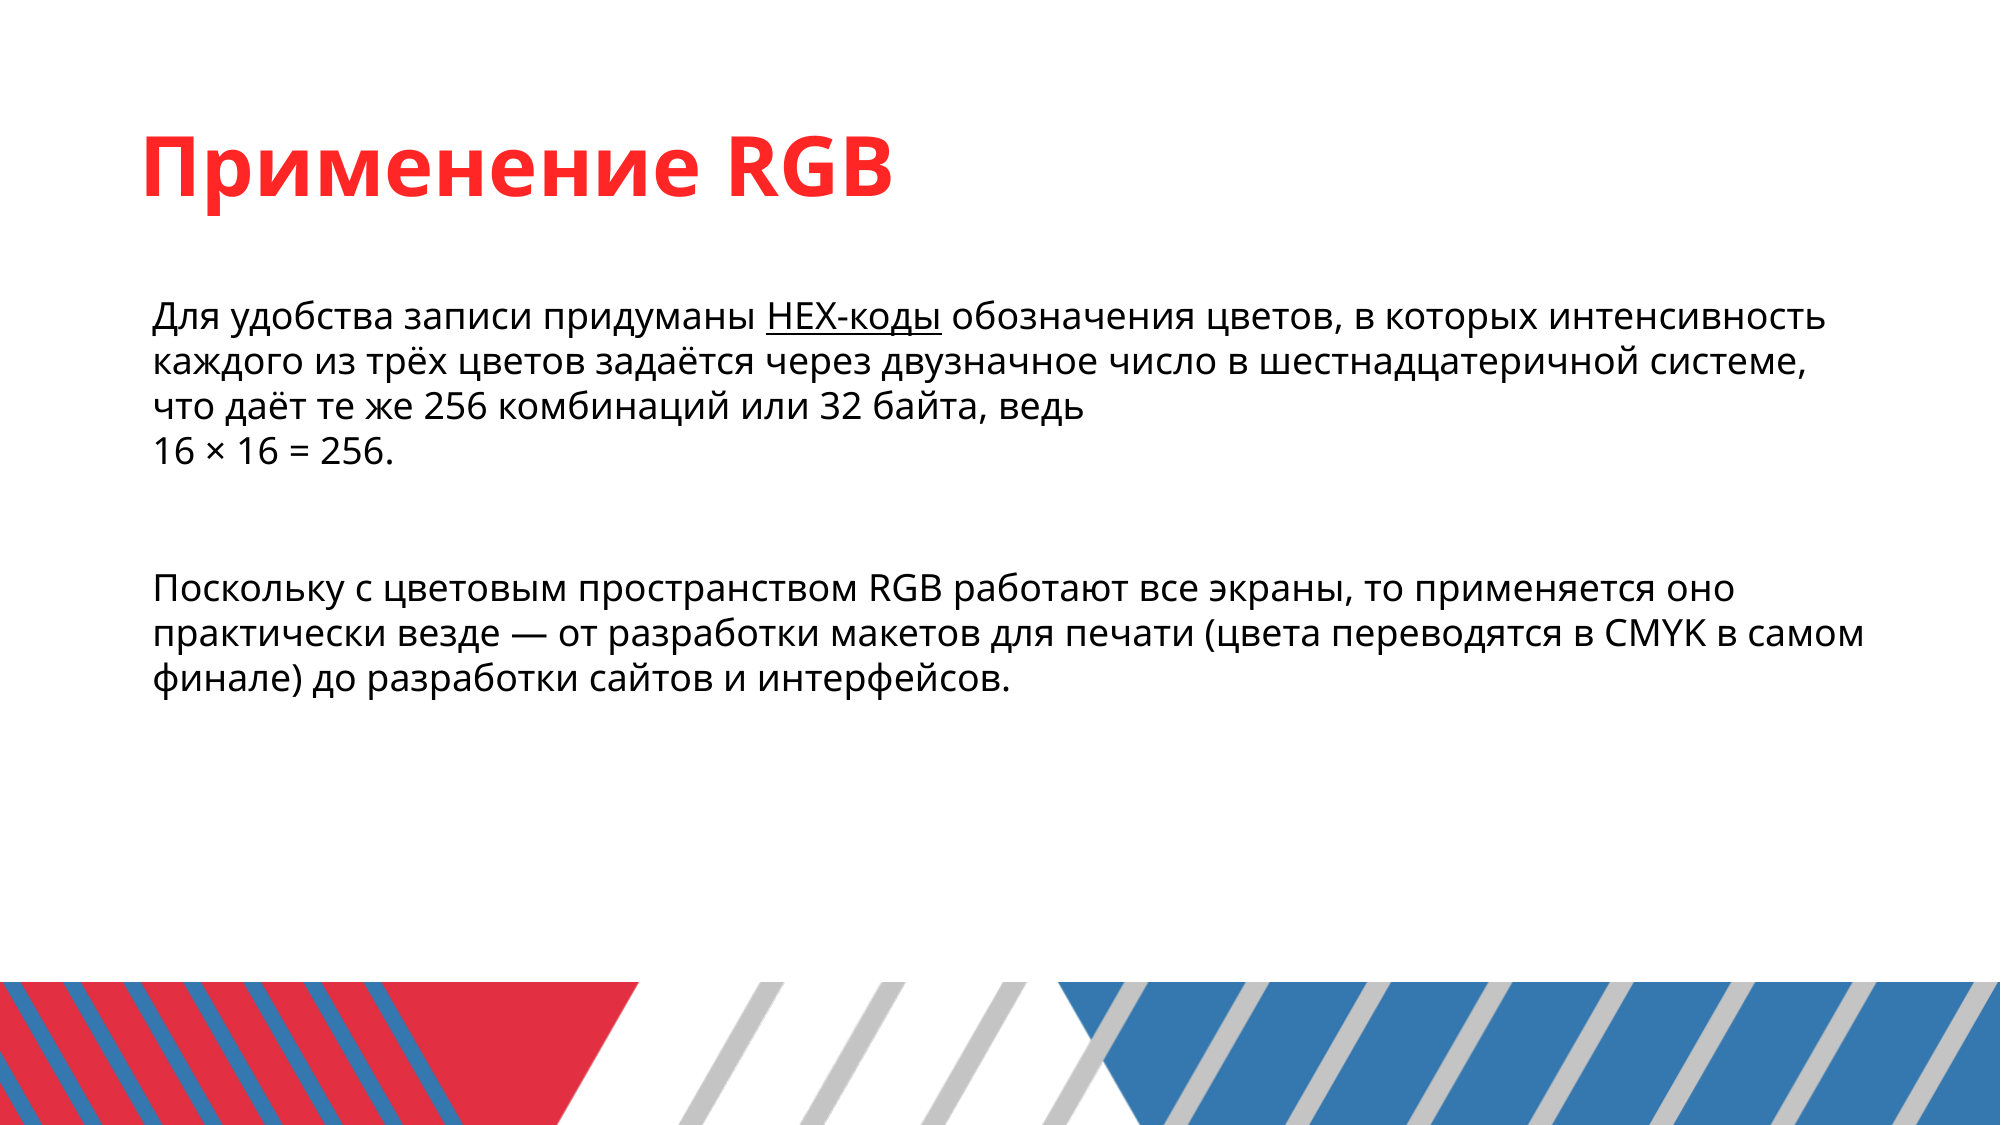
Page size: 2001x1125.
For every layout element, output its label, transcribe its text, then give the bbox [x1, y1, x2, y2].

title Применение RGB [125, 117, 1863, 224]
picture [0, 982, 2000, 1125]
list Для удобства записи придуманы HEX-коды обозначения цветов, в которых интенсивность каждого из трёх цветов задаётся через двузначное число в шестнадцатеричной системе, что даёт те же 256 комбинаций или 32 байта, ведь 16 × 16 = 256. Поскольку с цветовым пространством RGB работают все экраны, то применяется оно практически везде ― от разработки макетов для печати (цвета переводятся в CMYK в самом финале) до разработки сайтов и интерфейсов. [137, 285, 1888, 475]
